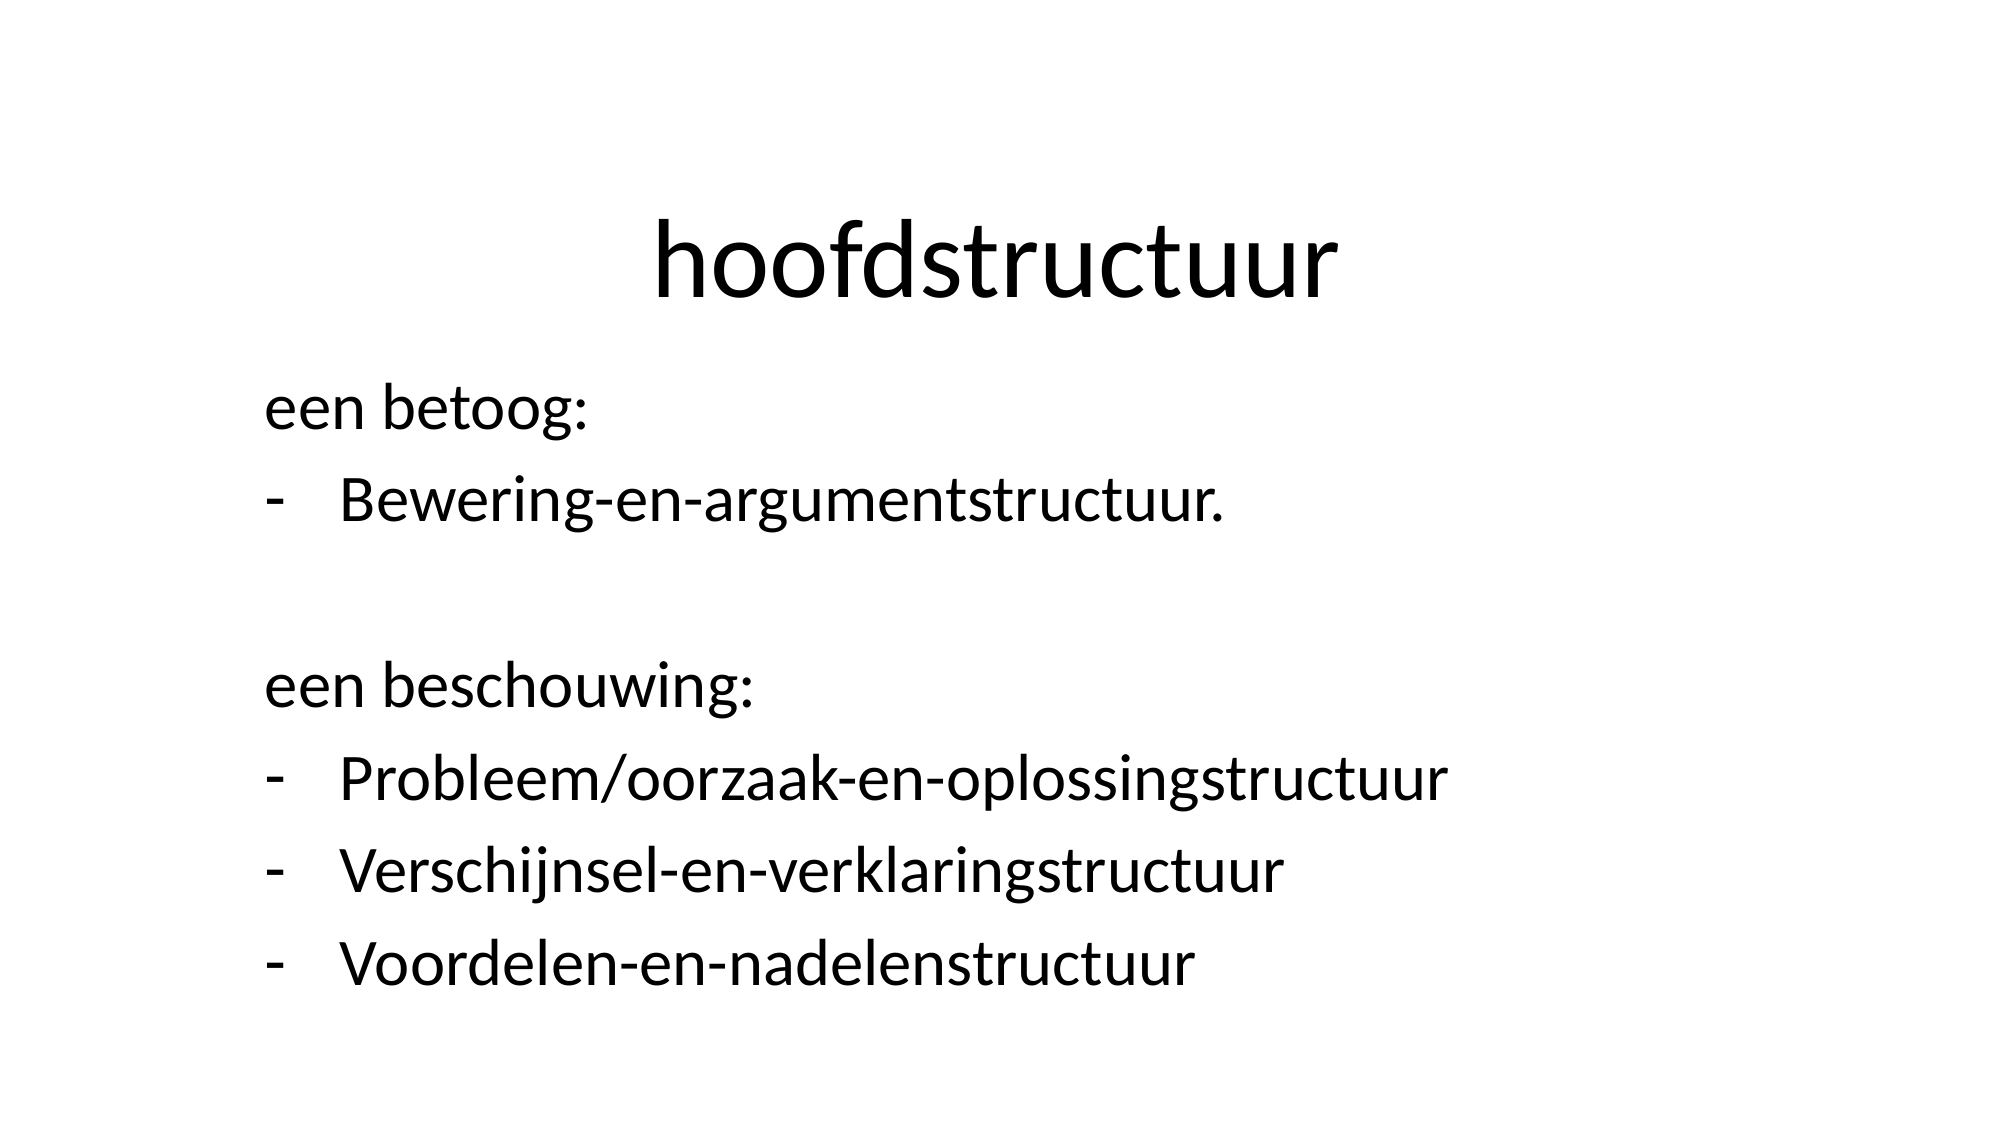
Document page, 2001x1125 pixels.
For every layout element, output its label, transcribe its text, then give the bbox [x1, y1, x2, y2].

title hoofdstructuur [249, 184, 1769, 330]
subtitle een betoog: Bewering-en-argumentstructuur. een beschouwing: Probleem/oorzaak-en-oplossingstructuur Verschijnsel-en-verklaringstructuur Voordelen-en-nadelenstructuur [249, 364, 1849, 971]
